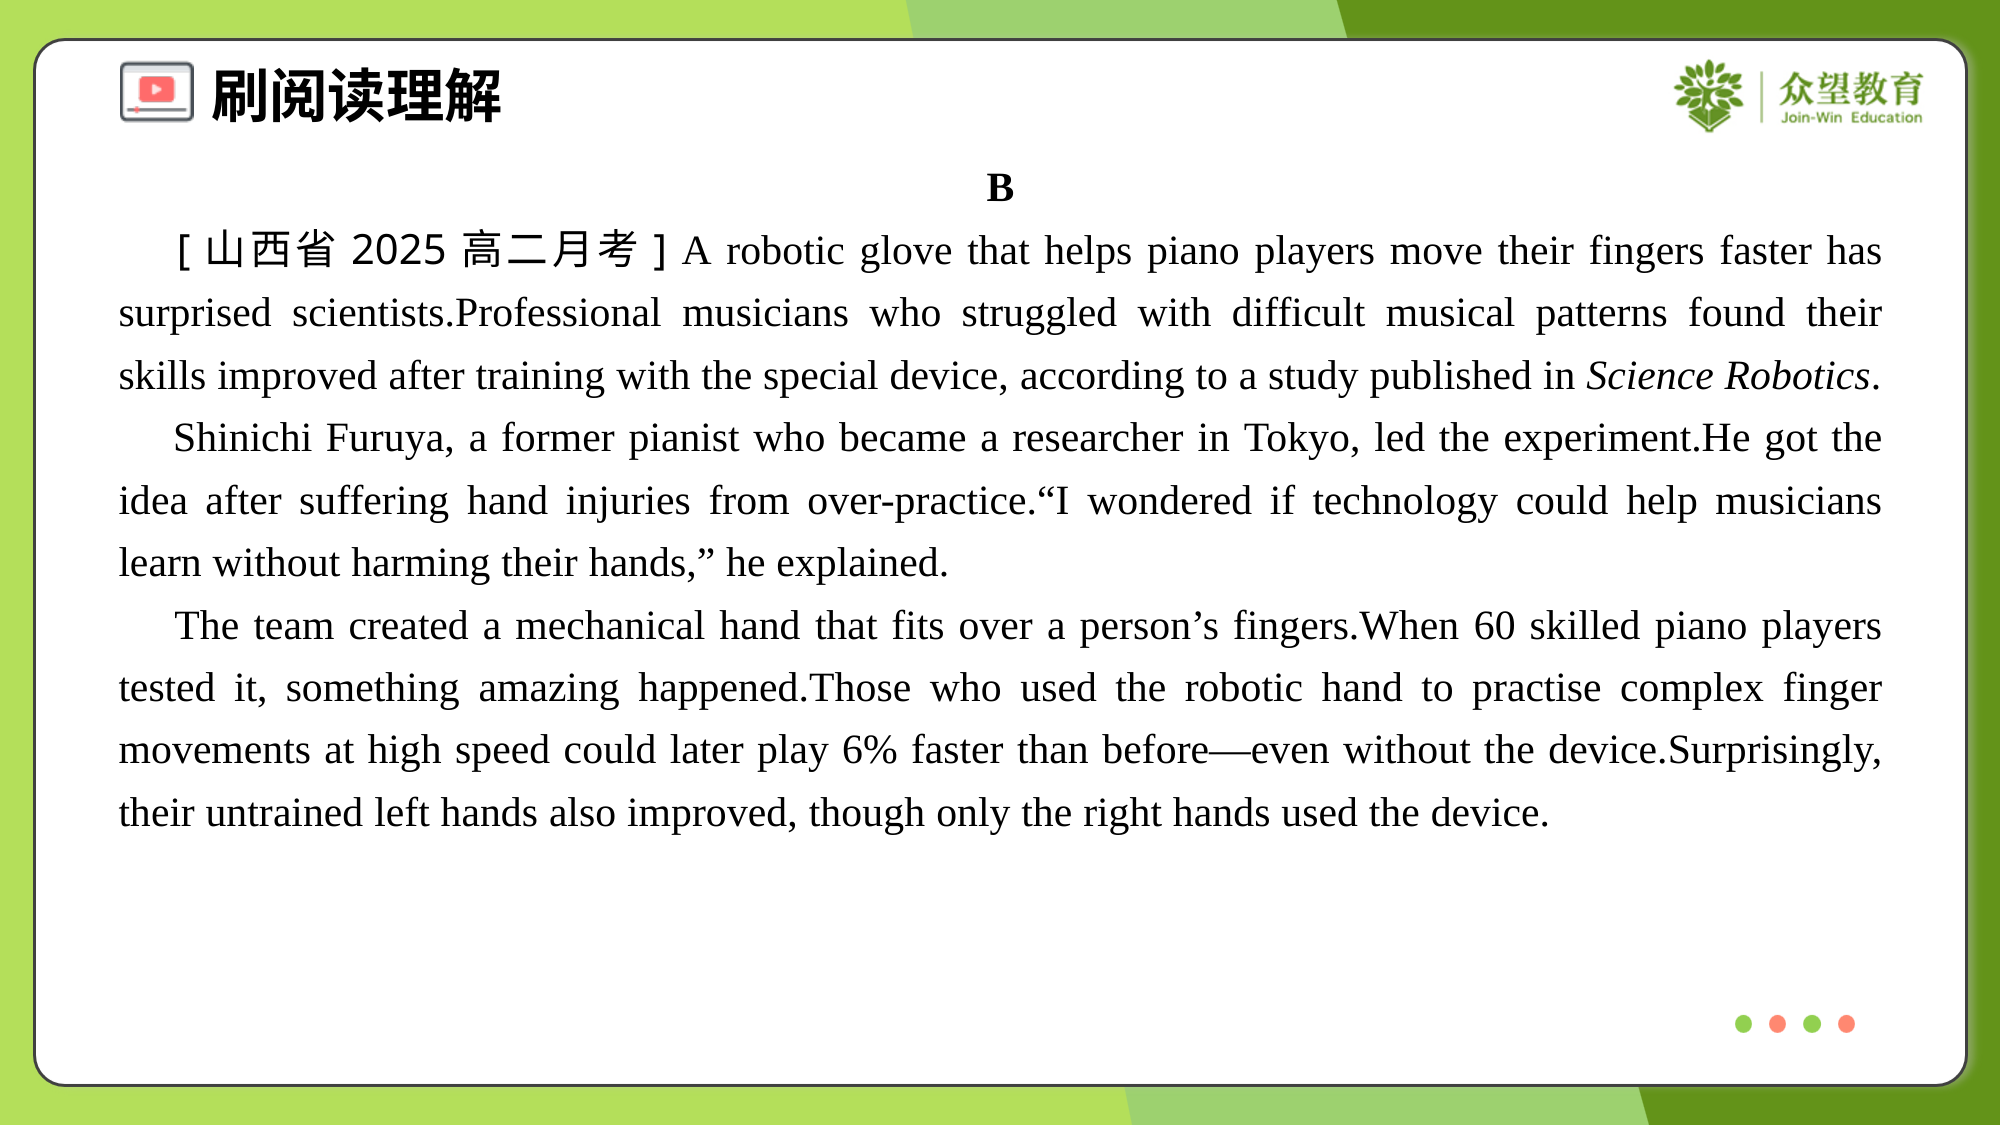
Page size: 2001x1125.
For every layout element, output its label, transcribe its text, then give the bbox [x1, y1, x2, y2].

picture [0, 0, 2000, 1125]
text_box B [山西省2025高二月考] A robotic glove that helps piano players move their fingers faster has surprised scientists.Professional musicians who struggled with difficult musical patterns found their skills improved after training with the special device, according to a study published in Science Robotics. Shinichi Furuya, a former pianist who became a researcher in Tokyo, led the experiment.He got the idea after suffering hand injuries from over-practice.“I wondered if technology could help musicians learn without harming their hands,” he explained. The team created a mechanical hand that fits over a person’s fingers.When 60 skilled piano players tested it, something amazing happened.Those who used the robotic hand to practise complex finger movements at high speed could later play 6% faster than before—even without the device.Surprisingly, their untrained left hands also improved, though only the right hands used the device. [118, 147, 1883, 961]
